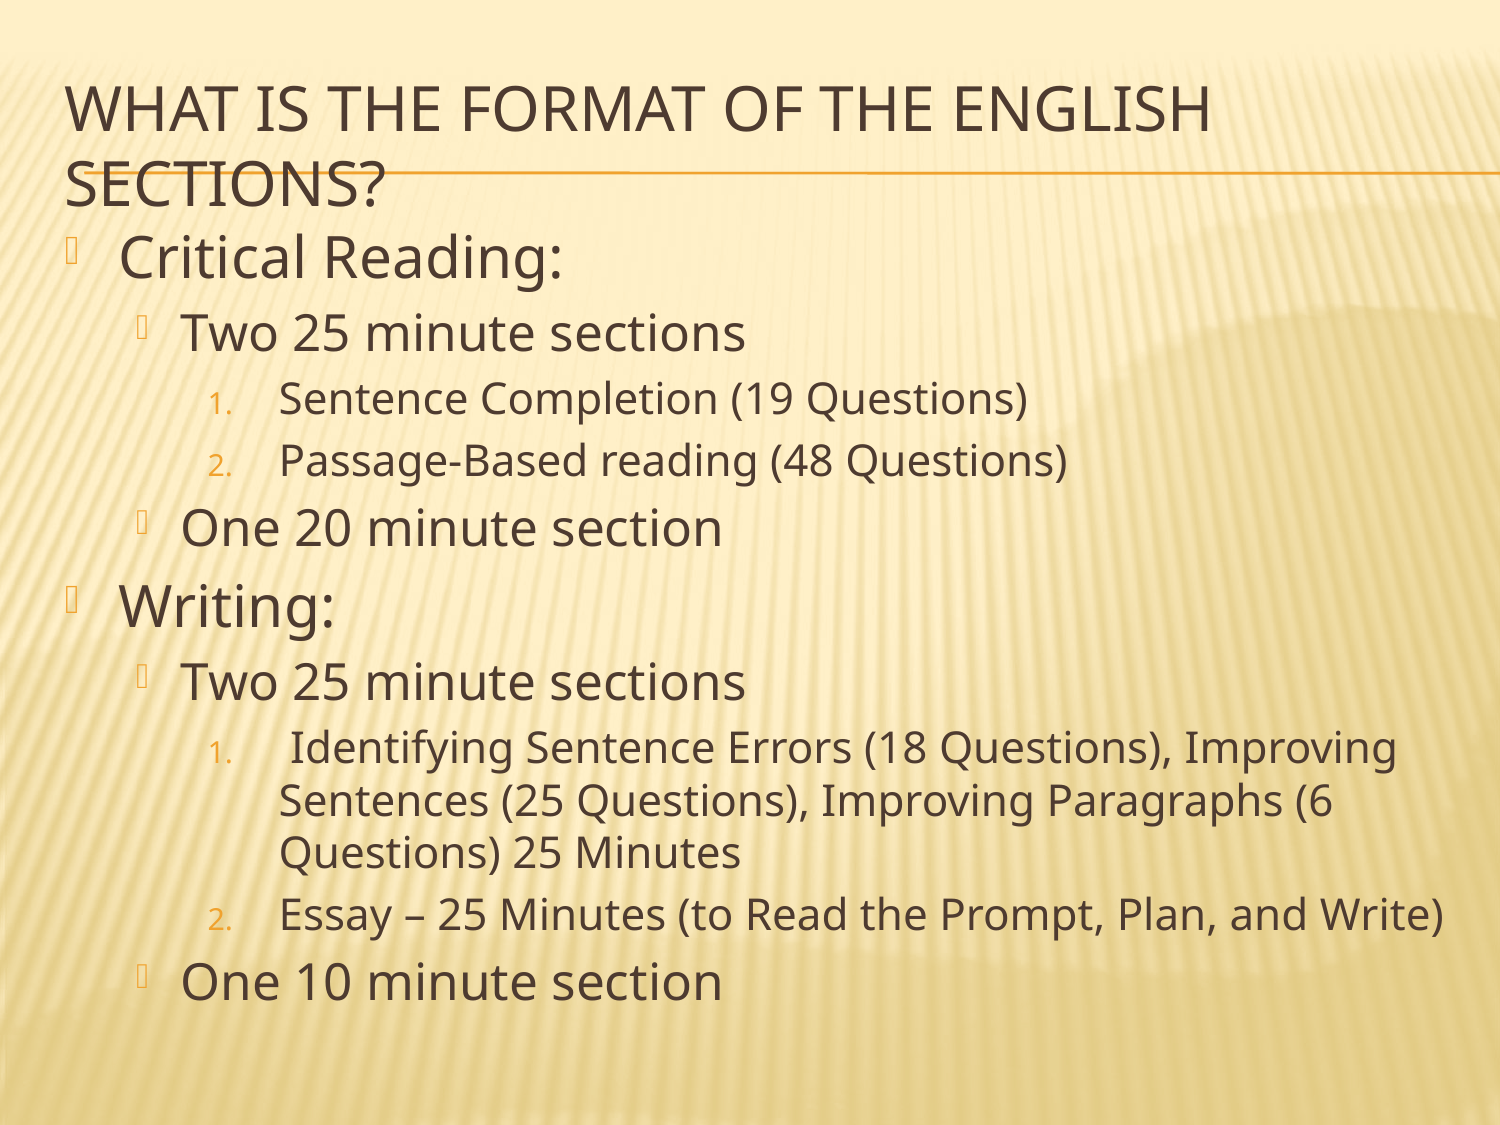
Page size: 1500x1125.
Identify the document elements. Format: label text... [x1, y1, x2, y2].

title What is the format of the English sections? [50, 75, 1475, 212]
list Critical Reading: Two 25 minute sections Sentence Completion (19 Questions) Passage-Based reading (48 Questions) One 20 minute section Writing: Two 25 minute sections Identifying Sentence Errors (18 Questions), Improving Sentences (25 Questions), Improving Paragraphs (6 Questions) 25 Minutes Essay – 25 Minutes (to Read the Prompt, Plan, and Write) One 10 minute section [50, 212, 1475, 1063]
